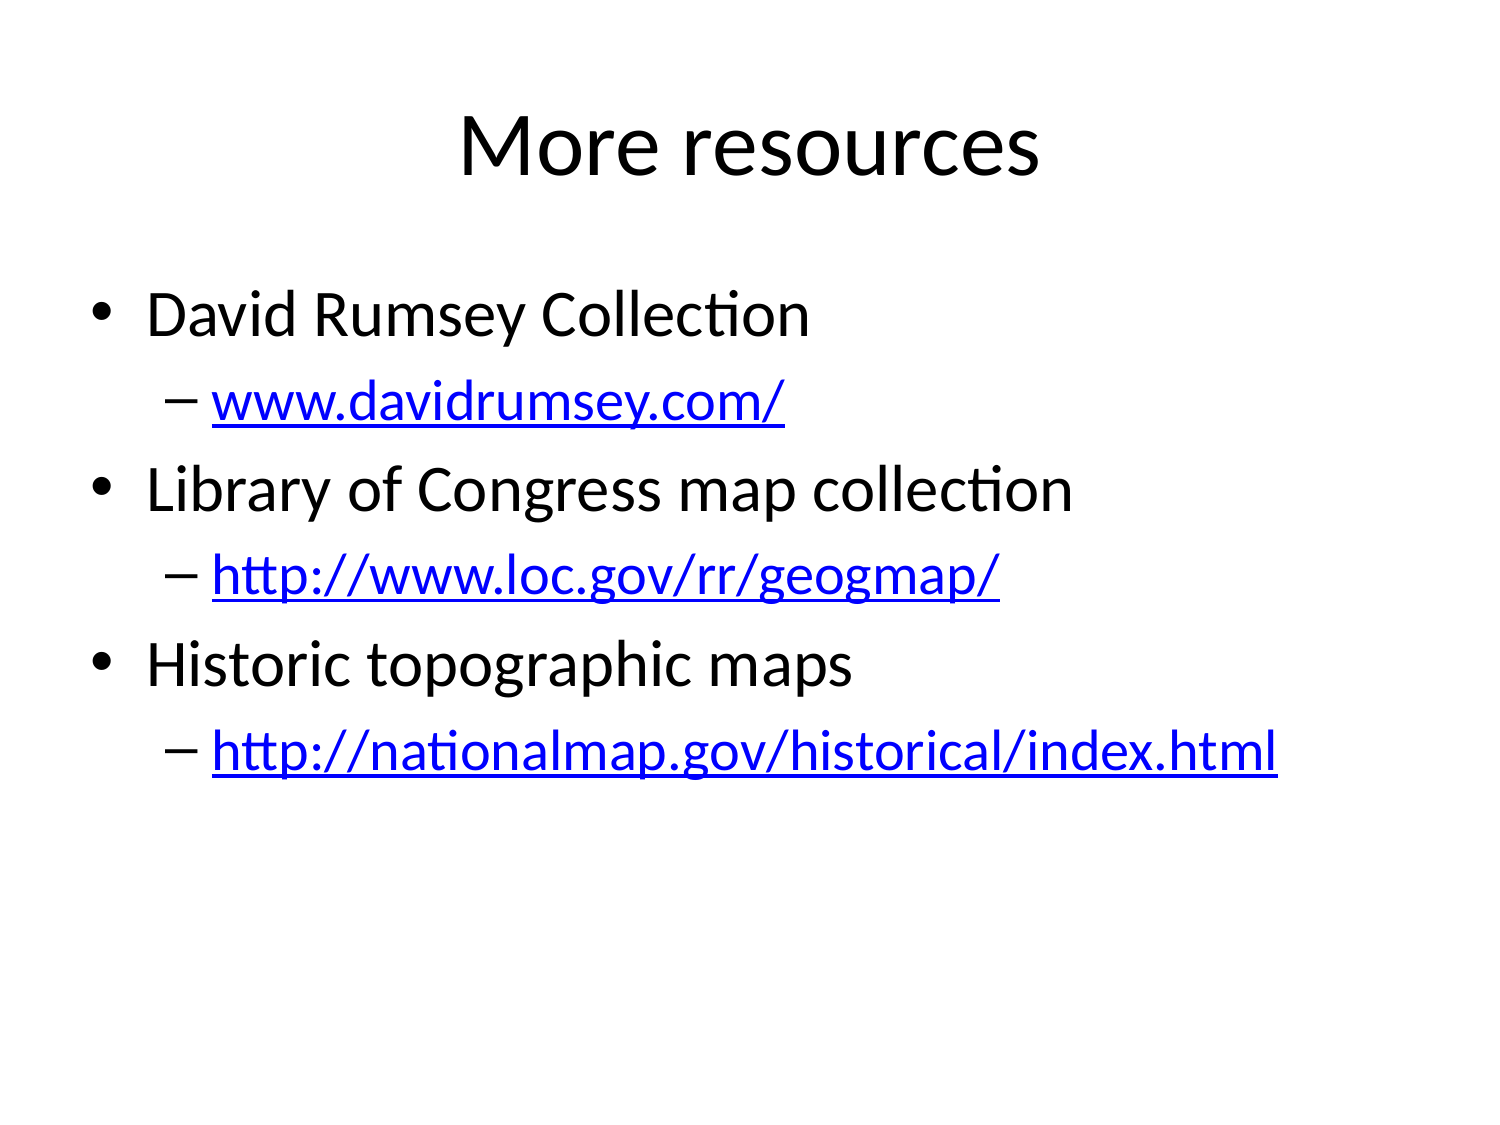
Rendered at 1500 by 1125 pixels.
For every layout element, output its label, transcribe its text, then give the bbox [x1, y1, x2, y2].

title More resources [75, 45, 1425, 233]
list David Rumsey Collection www.davidrumsey.com/ Library of Congress map collection http://www.loc.gov/rr/geogmap/ Historic topographic maps http://nationalmap.gov/historical/index.html [75, 262, 1425, 1005]
